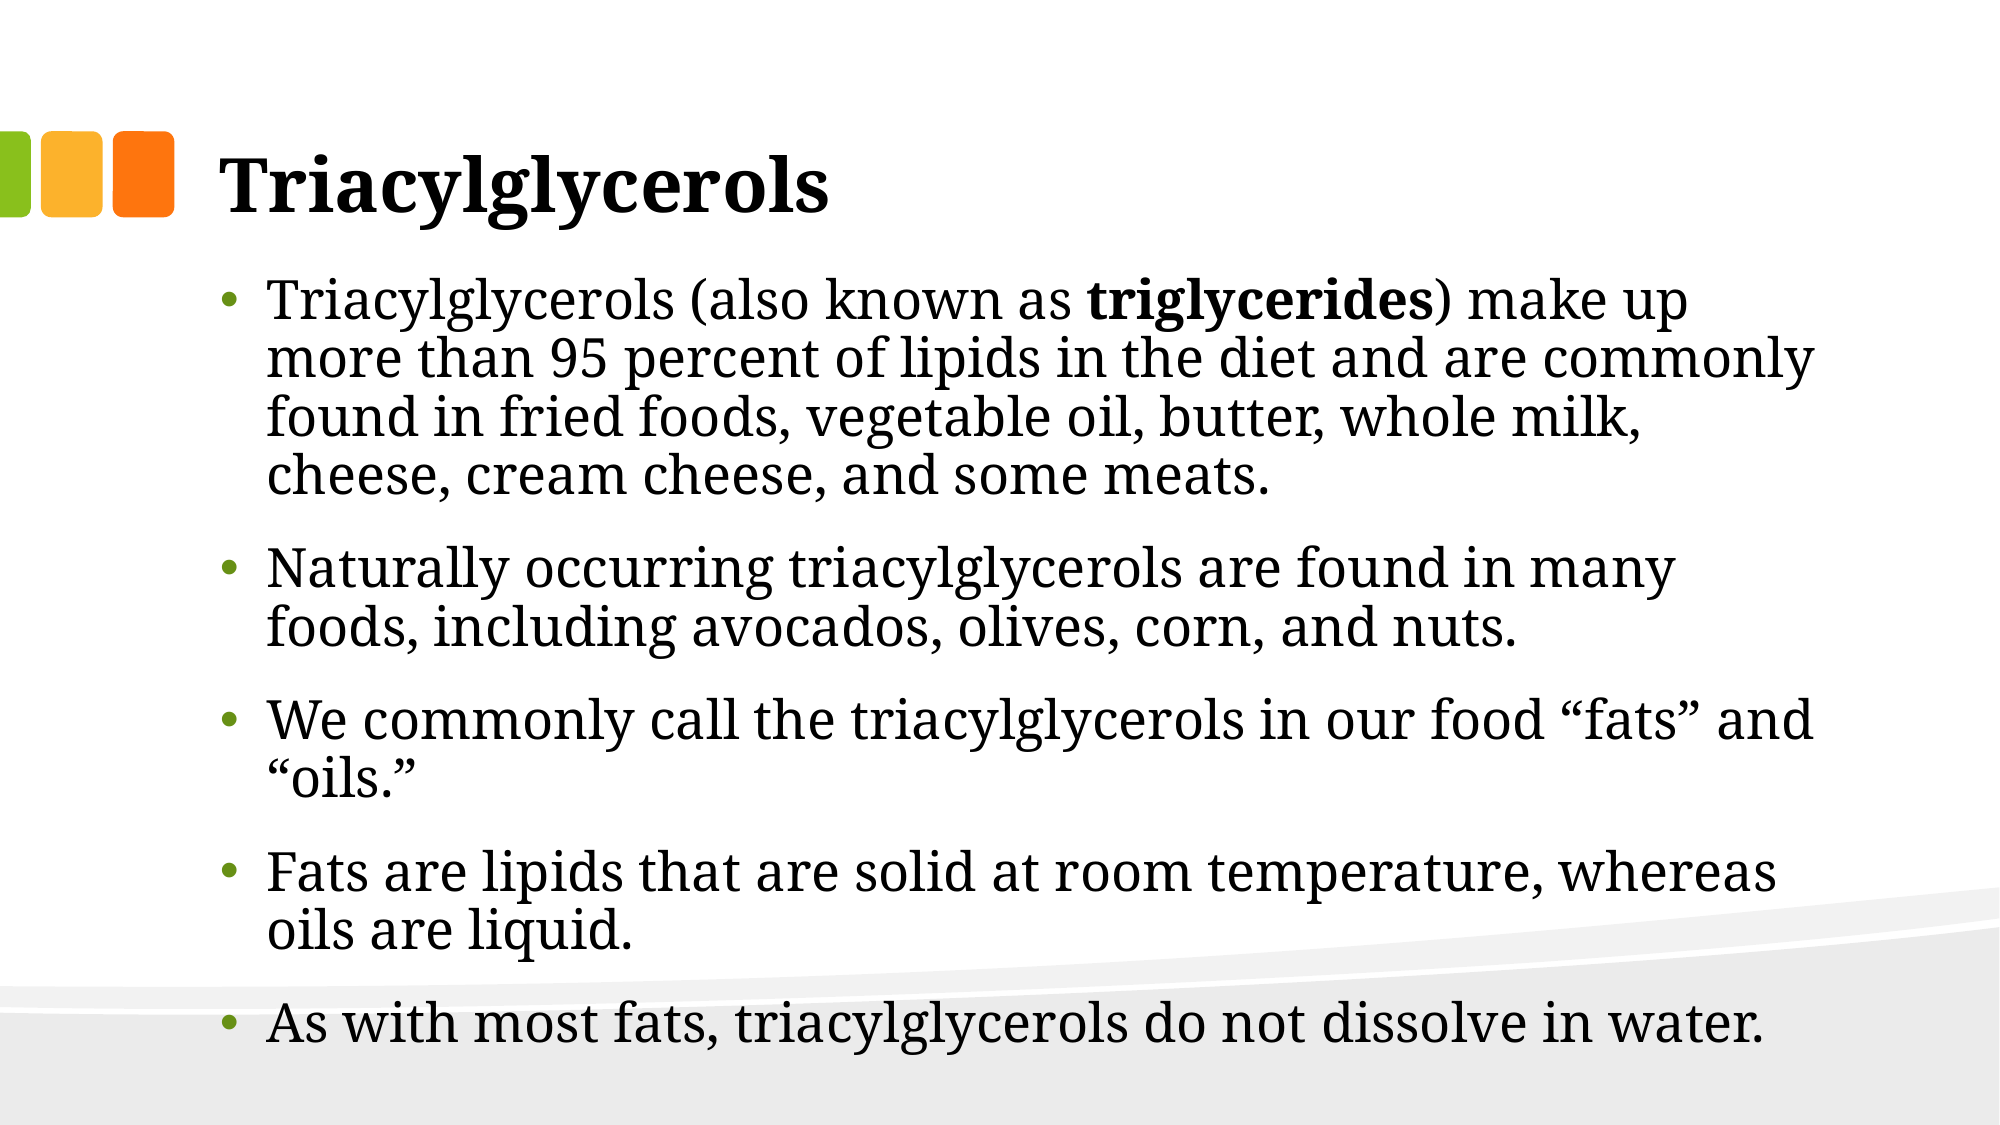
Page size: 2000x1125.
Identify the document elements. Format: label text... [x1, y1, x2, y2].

list Triacylglycerols (also known as triglycerides) make up more than 95 percent of lipids in the diet and are commonly found in fried foods, vegetable oil, butter, whole milk, cheese, cream cheese, and some meats. Naturally occurring triacylglycerols are found in many foods, including avocados, olives, corn, and nuts. We commonly call the triacylglycerols in our food “fats” and “oils.” Fats are lipids that are solid at room temperature, whereas oils are liquid. As with most fats, triacylglycerols do not dissolve in water. [199, 262, 1850, 1075]
title Triacylglycerols [199, 24, 1800, 238]
